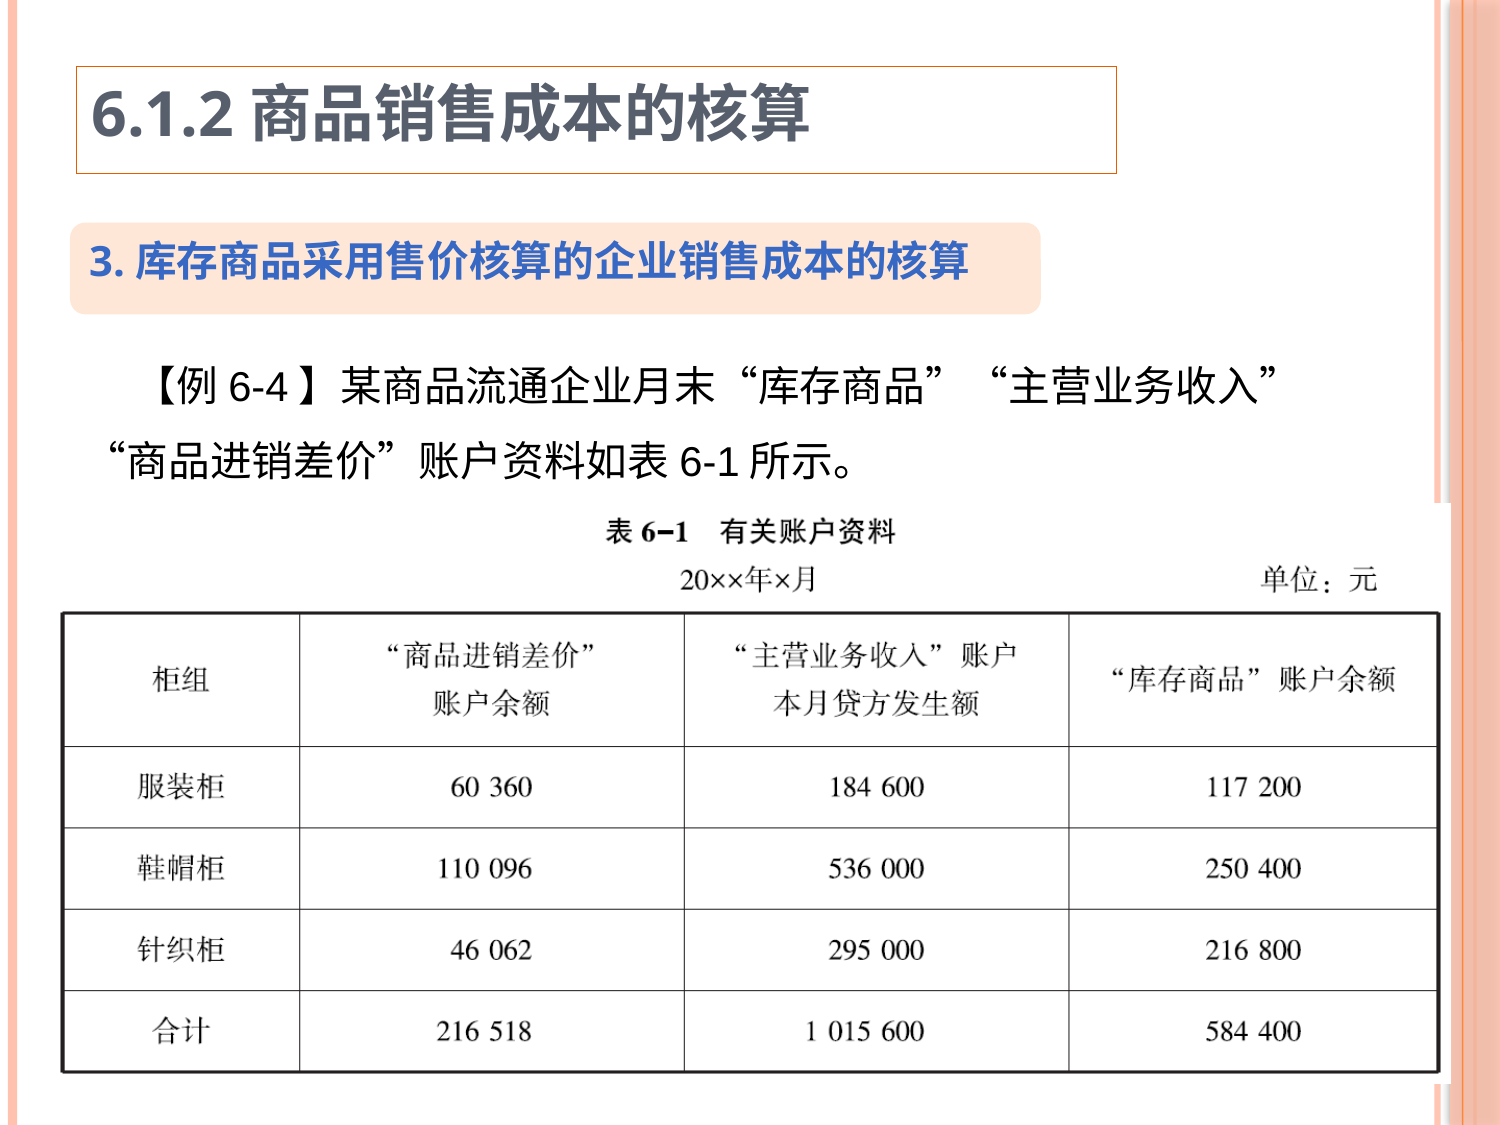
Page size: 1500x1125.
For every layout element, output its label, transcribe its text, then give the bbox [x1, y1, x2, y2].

text_box 6.1.2商品销售成本的核算 [76, 66, 1117, 174]
picture [48, 502, 1452, 1085]
text_box 3.库存商品采用售价核算的企业销售成本的核算 [69, 222, 1041, 315]
text_box 【例6-4】某商品流通企业月末“库存商品”“主营业务收入”“商品进销差价”账户资料如表6-1所示。 [70, 327, 1317, 500]
